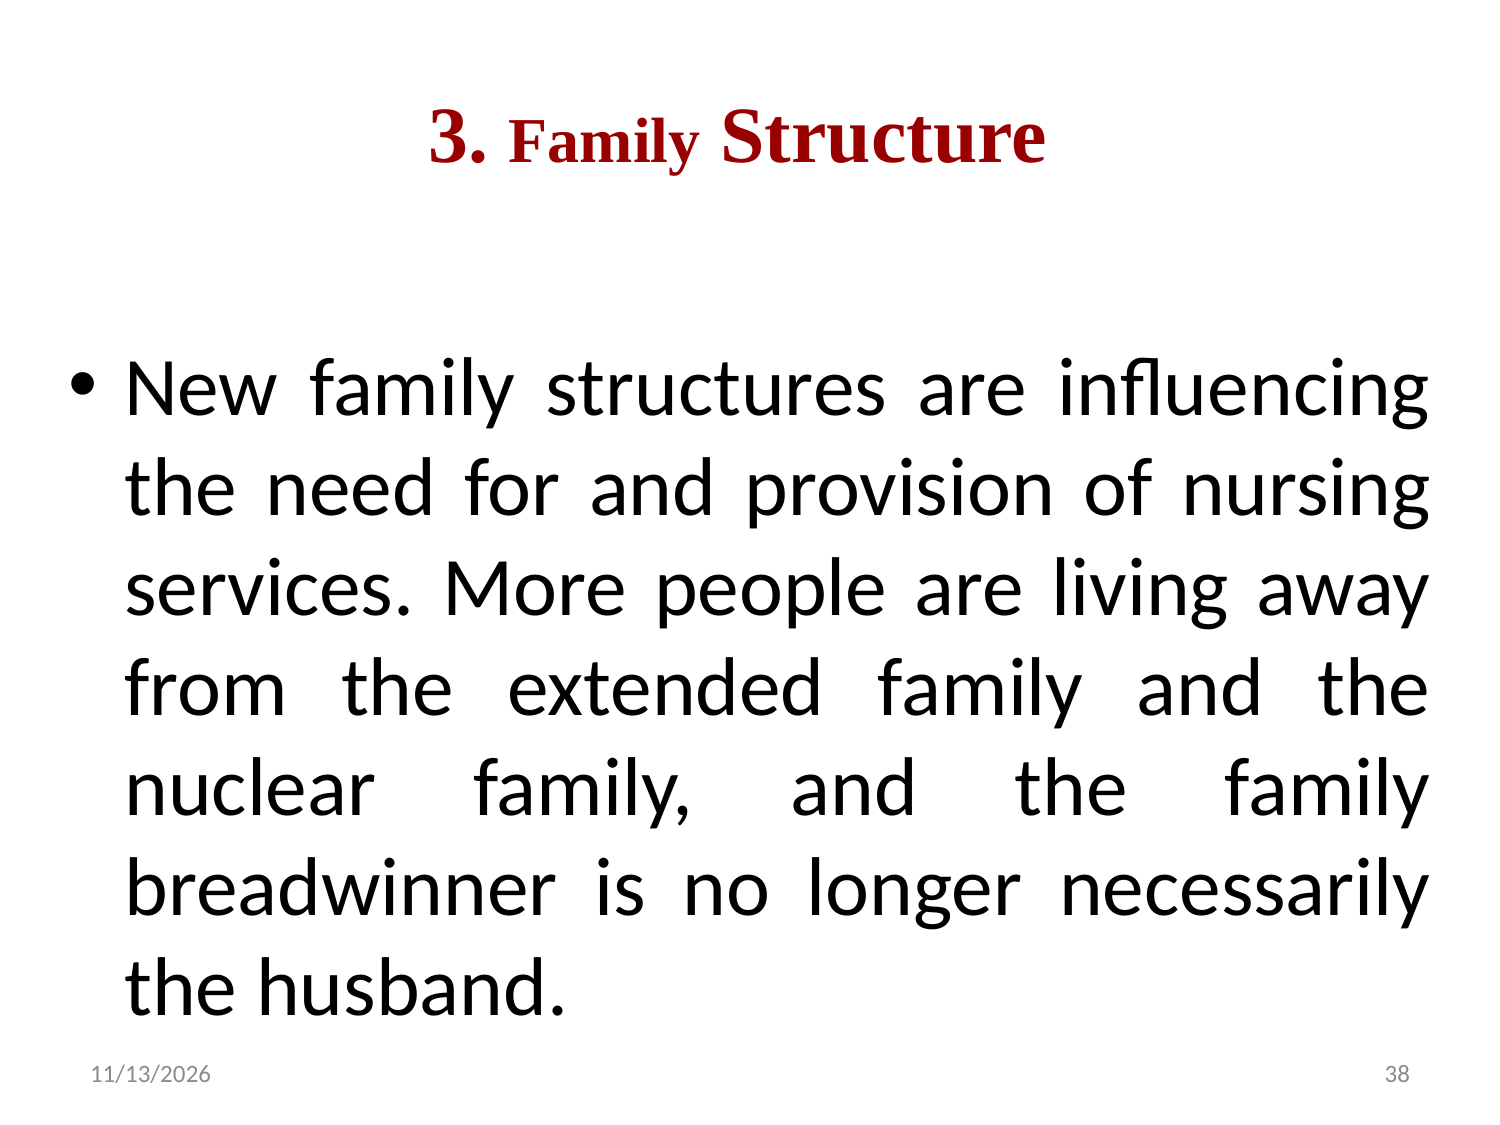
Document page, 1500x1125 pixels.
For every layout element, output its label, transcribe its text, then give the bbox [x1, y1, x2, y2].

title 3. Family Structure [75, 75, 1425, 250]
list New family structures are influencing the need for and provision of nursing services. More people are living away from the extended family and the nuclear family, and the family breadwinner is no longer necessarily the husband. [53, 324, 1447, 1071]
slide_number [75, 1042, 425, 1103]
slide_number 38 [1074, 1042, 1425, 1103]
